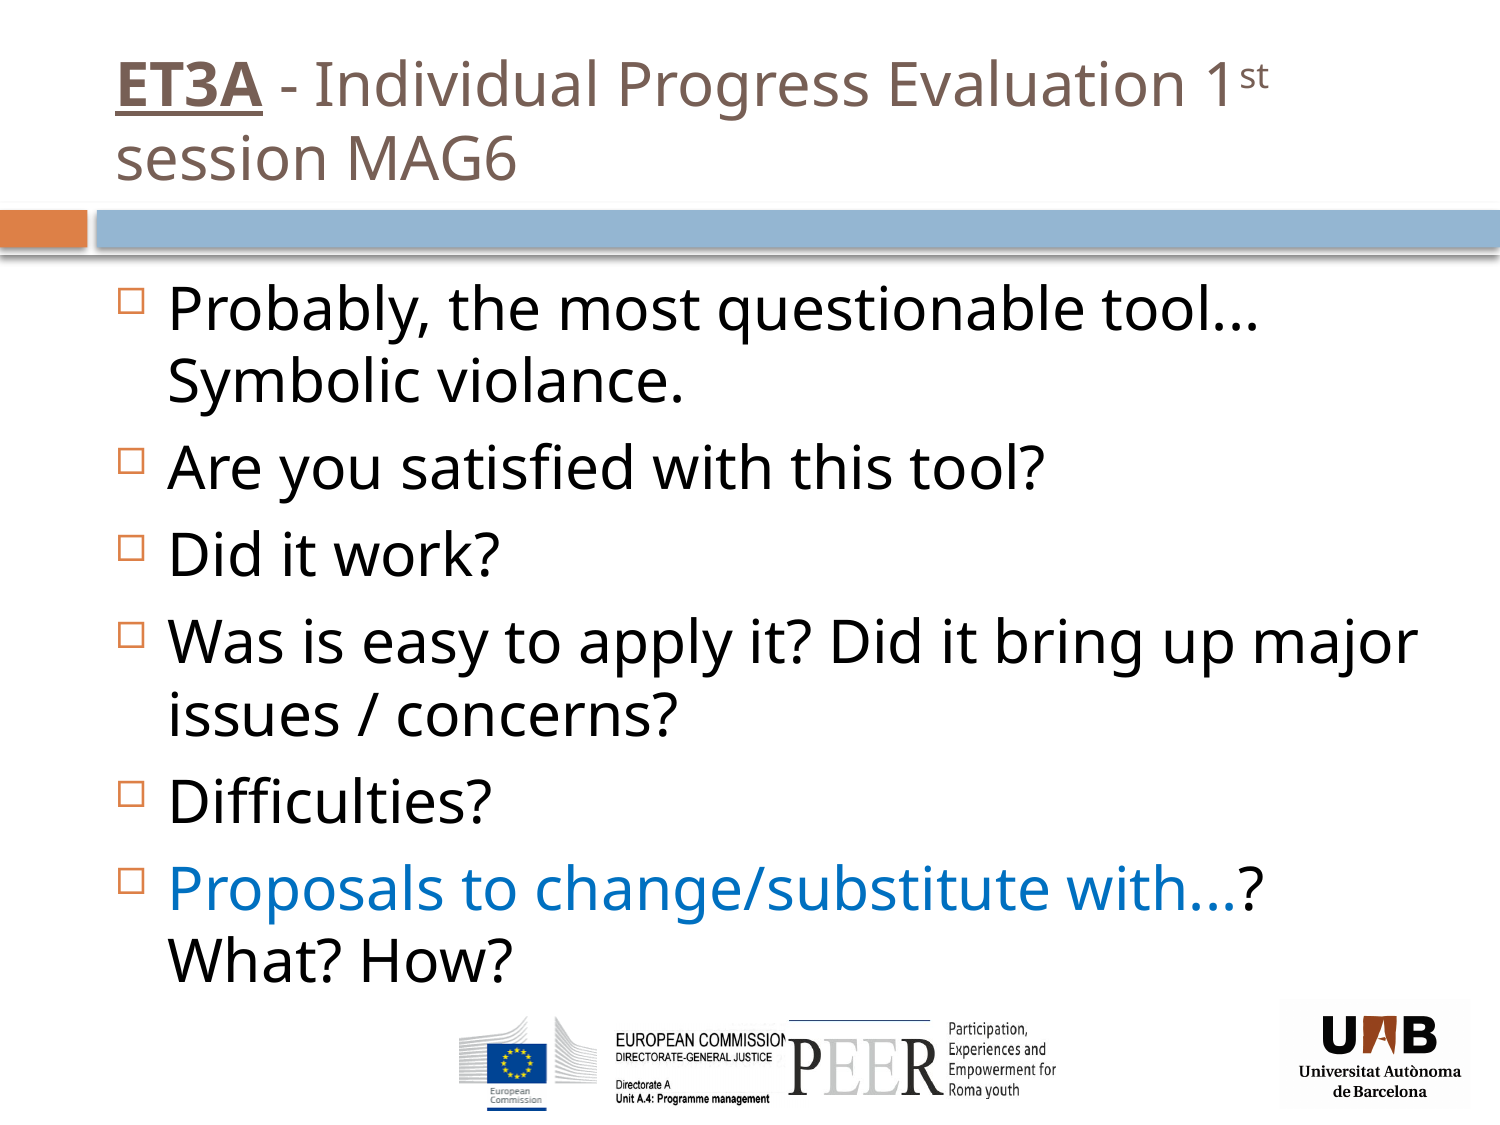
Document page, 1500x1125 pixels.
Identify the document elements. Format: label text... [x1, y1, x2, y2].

picture [785, 1020, 1057, 1099]
picture [1279, 999, 1471, 1109]
list Probably, the most questionable tool... Symbolic violance. Are you satisfied with this tool? Did it work? Was is easy to apply it? Did it bring up major issues / concerns? Difficulties? Proposals to change/substitute with...? What? How? [100, 262, 1438, 1000]
title ET3A - Individual Progress Evaluation 1st session MAG6 [100, 37, 1438, 200]
picture [459, 1016, 597, 1111]
